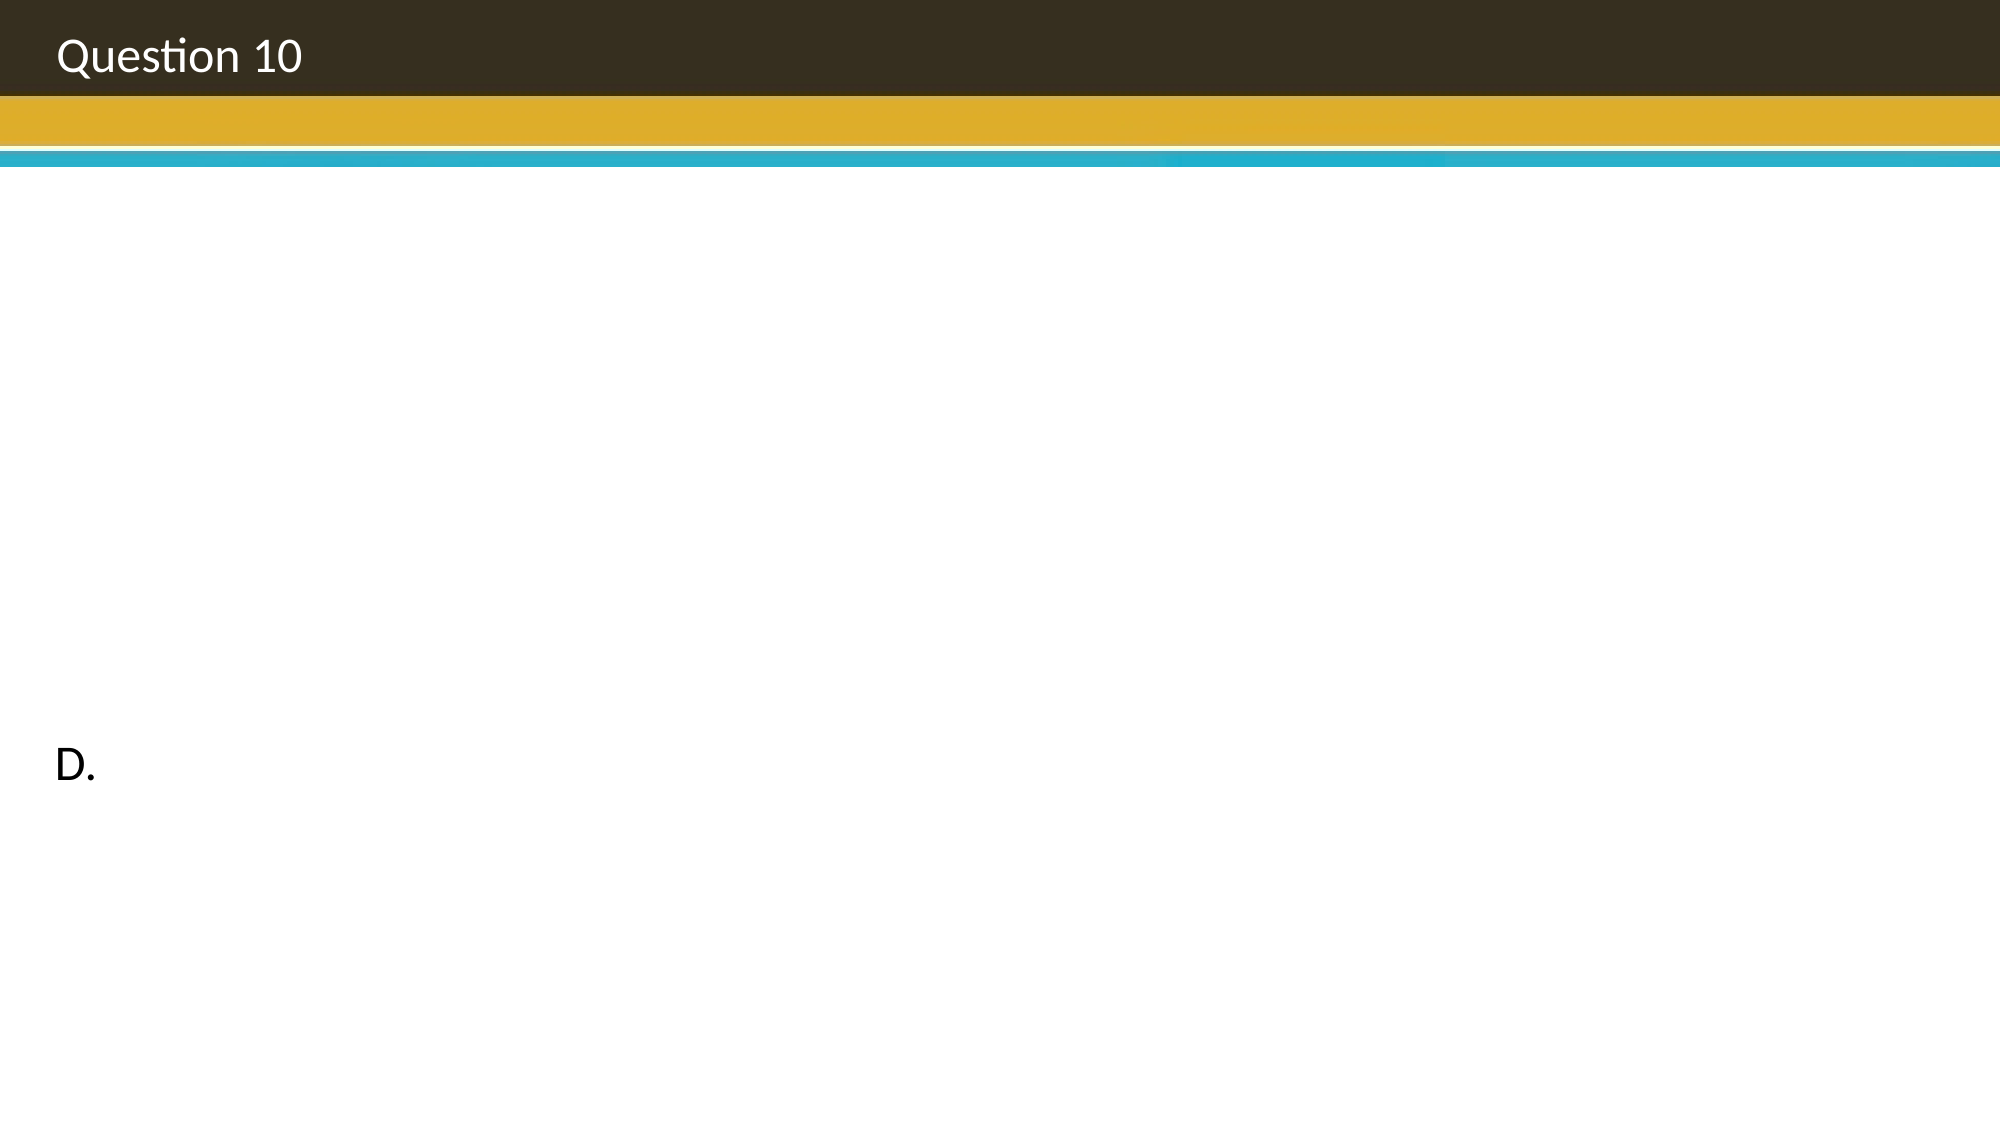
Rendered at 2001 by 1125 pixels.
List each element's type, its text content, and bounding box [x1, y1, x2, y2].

picture [0, 0, 2000, 167]
text_box Question 10 [41, 14, 318, 90]
